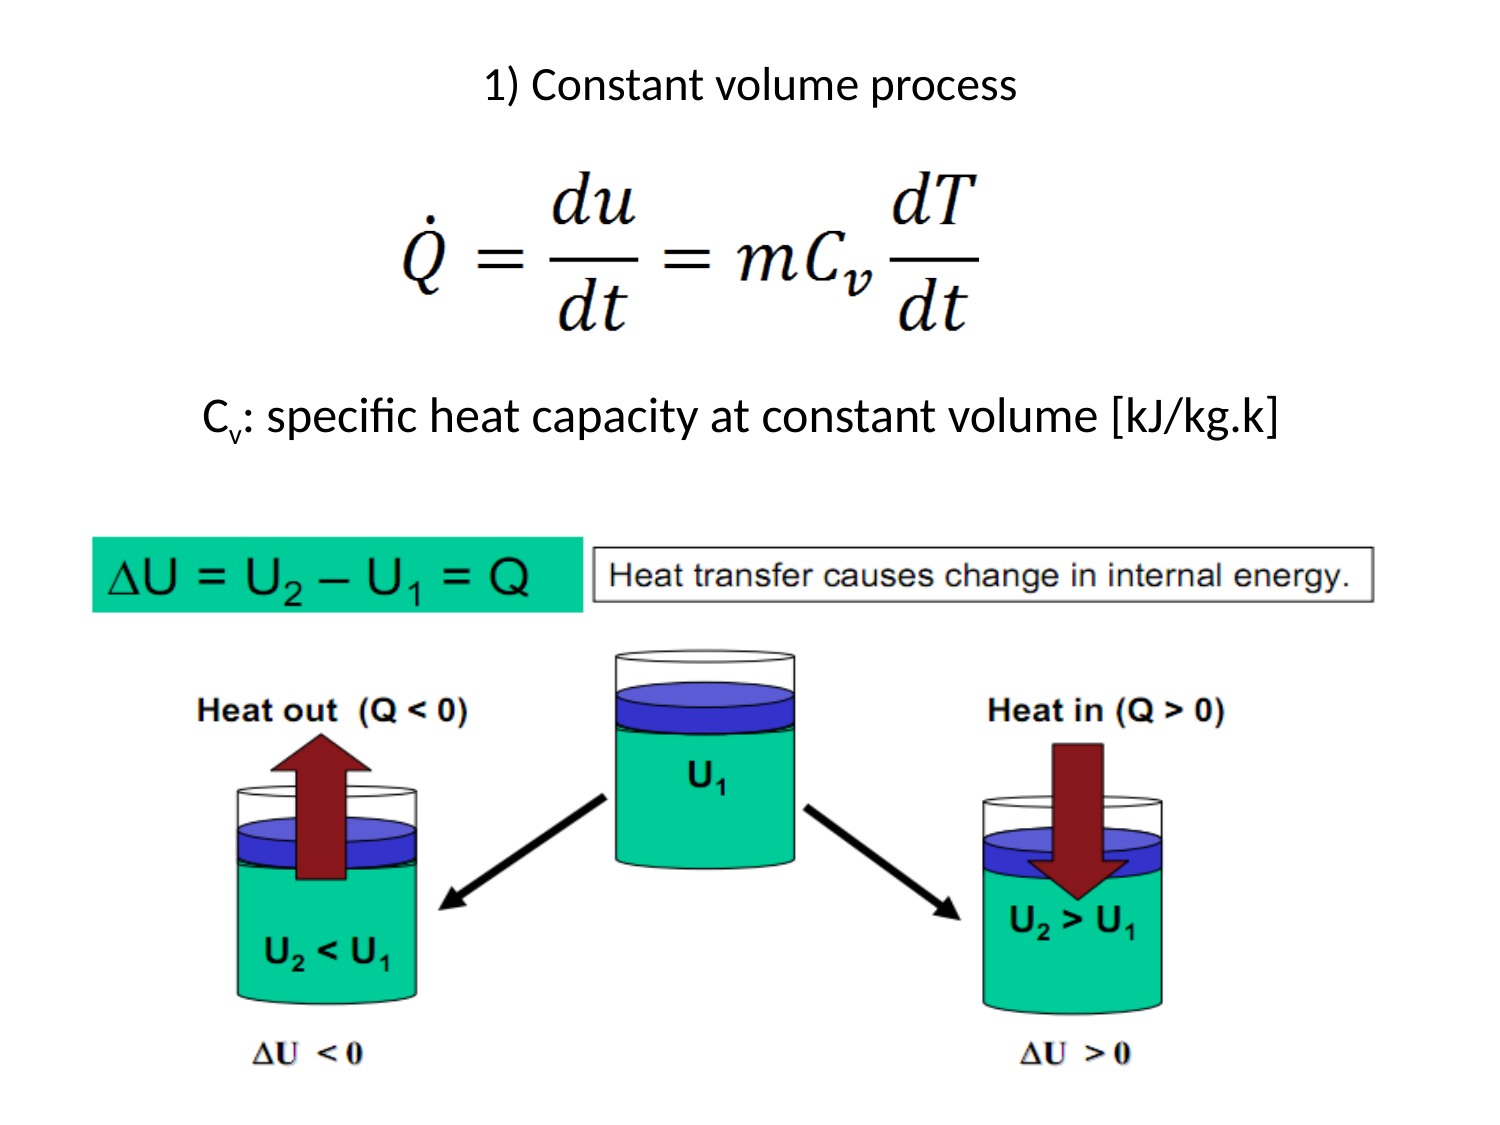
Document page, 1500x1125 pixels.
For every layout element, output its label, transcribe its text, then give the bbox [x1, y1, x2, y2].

title 1) Constant volume process [75, 45, 1425, 175]
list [74, 524, 1443, 1125]
picture [399, 162, 979, 348]
text_box Cv: specific heat capacity at constant volume [kJ/kg.k] [187, 374, 1325, 458]
